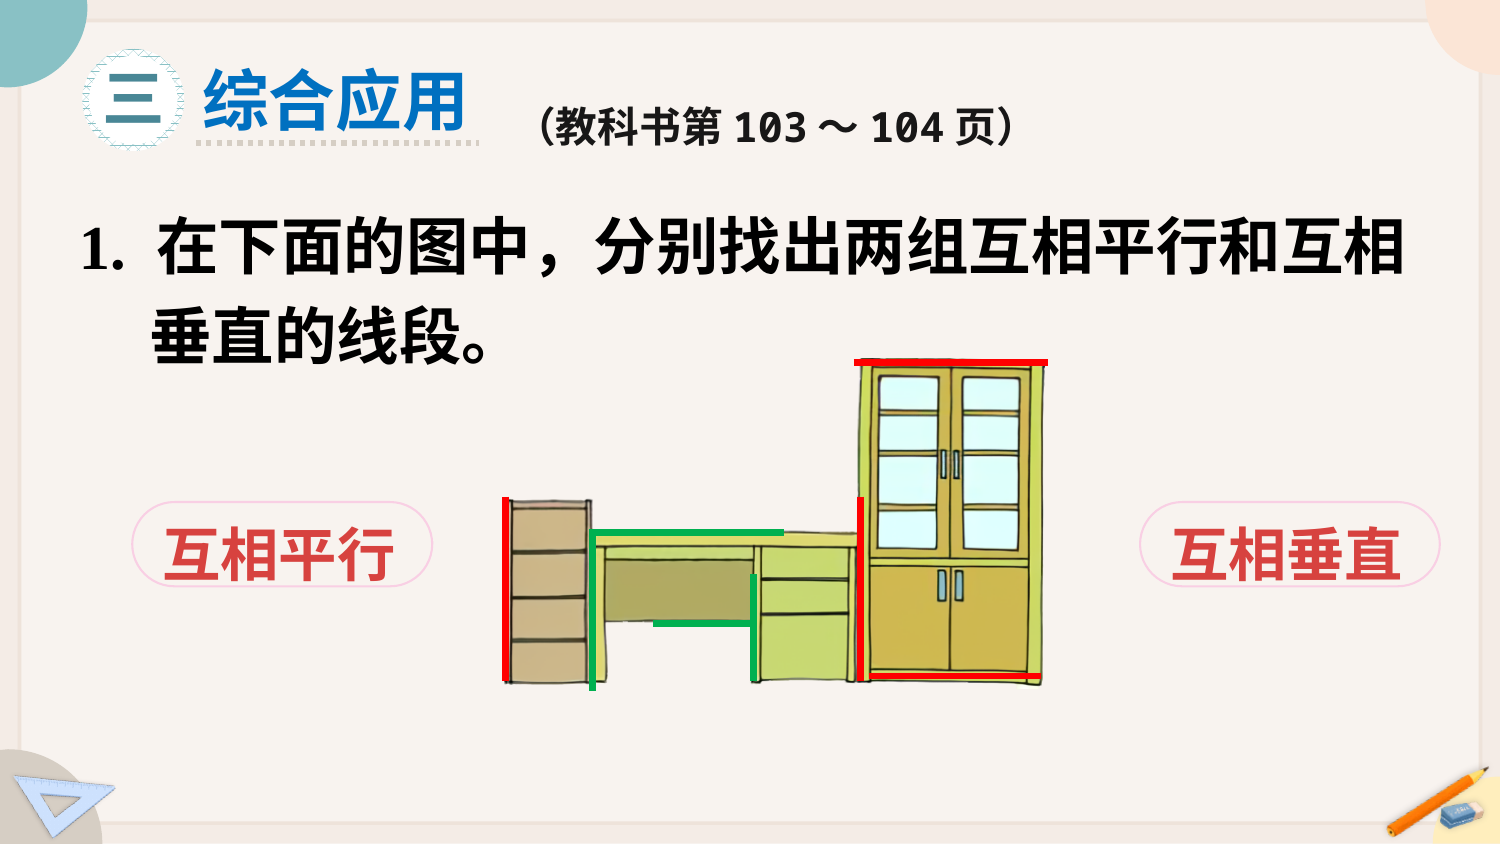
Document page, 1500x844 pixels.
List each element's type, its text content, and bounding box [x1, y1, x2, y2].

picture [499, 354, 1049, 689]
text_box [1141, 496, 1454, 589]
text_box 1. 在下面的图中，分别找出两组互相平行和互相 垂直的线段。 [48, 184, 1428, 380]
picture [14, 737, 122, 840]
picture [1379, 766, 1499, 838]
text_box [81, 48, 499, 152]
text_box （教科书第103～104页） [499, 93, 1153, 159]
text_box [133, 496, 446, 589]
